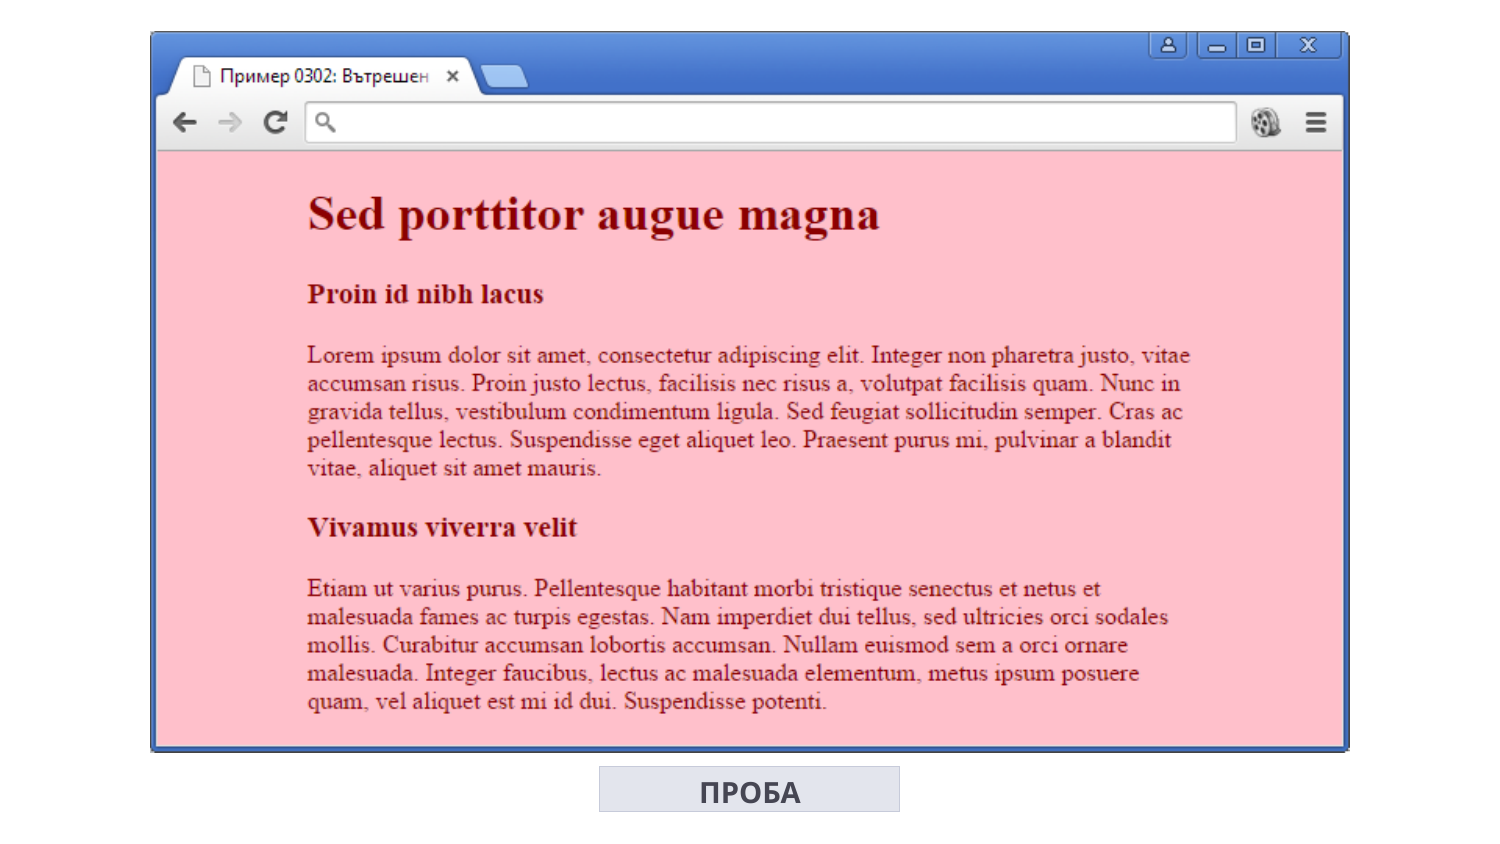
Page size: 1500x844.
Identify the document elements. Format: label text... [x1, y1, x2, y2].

text_box ПРОБА [599, 766, 900, 812]
picture [149, 31, 1351, 753]
